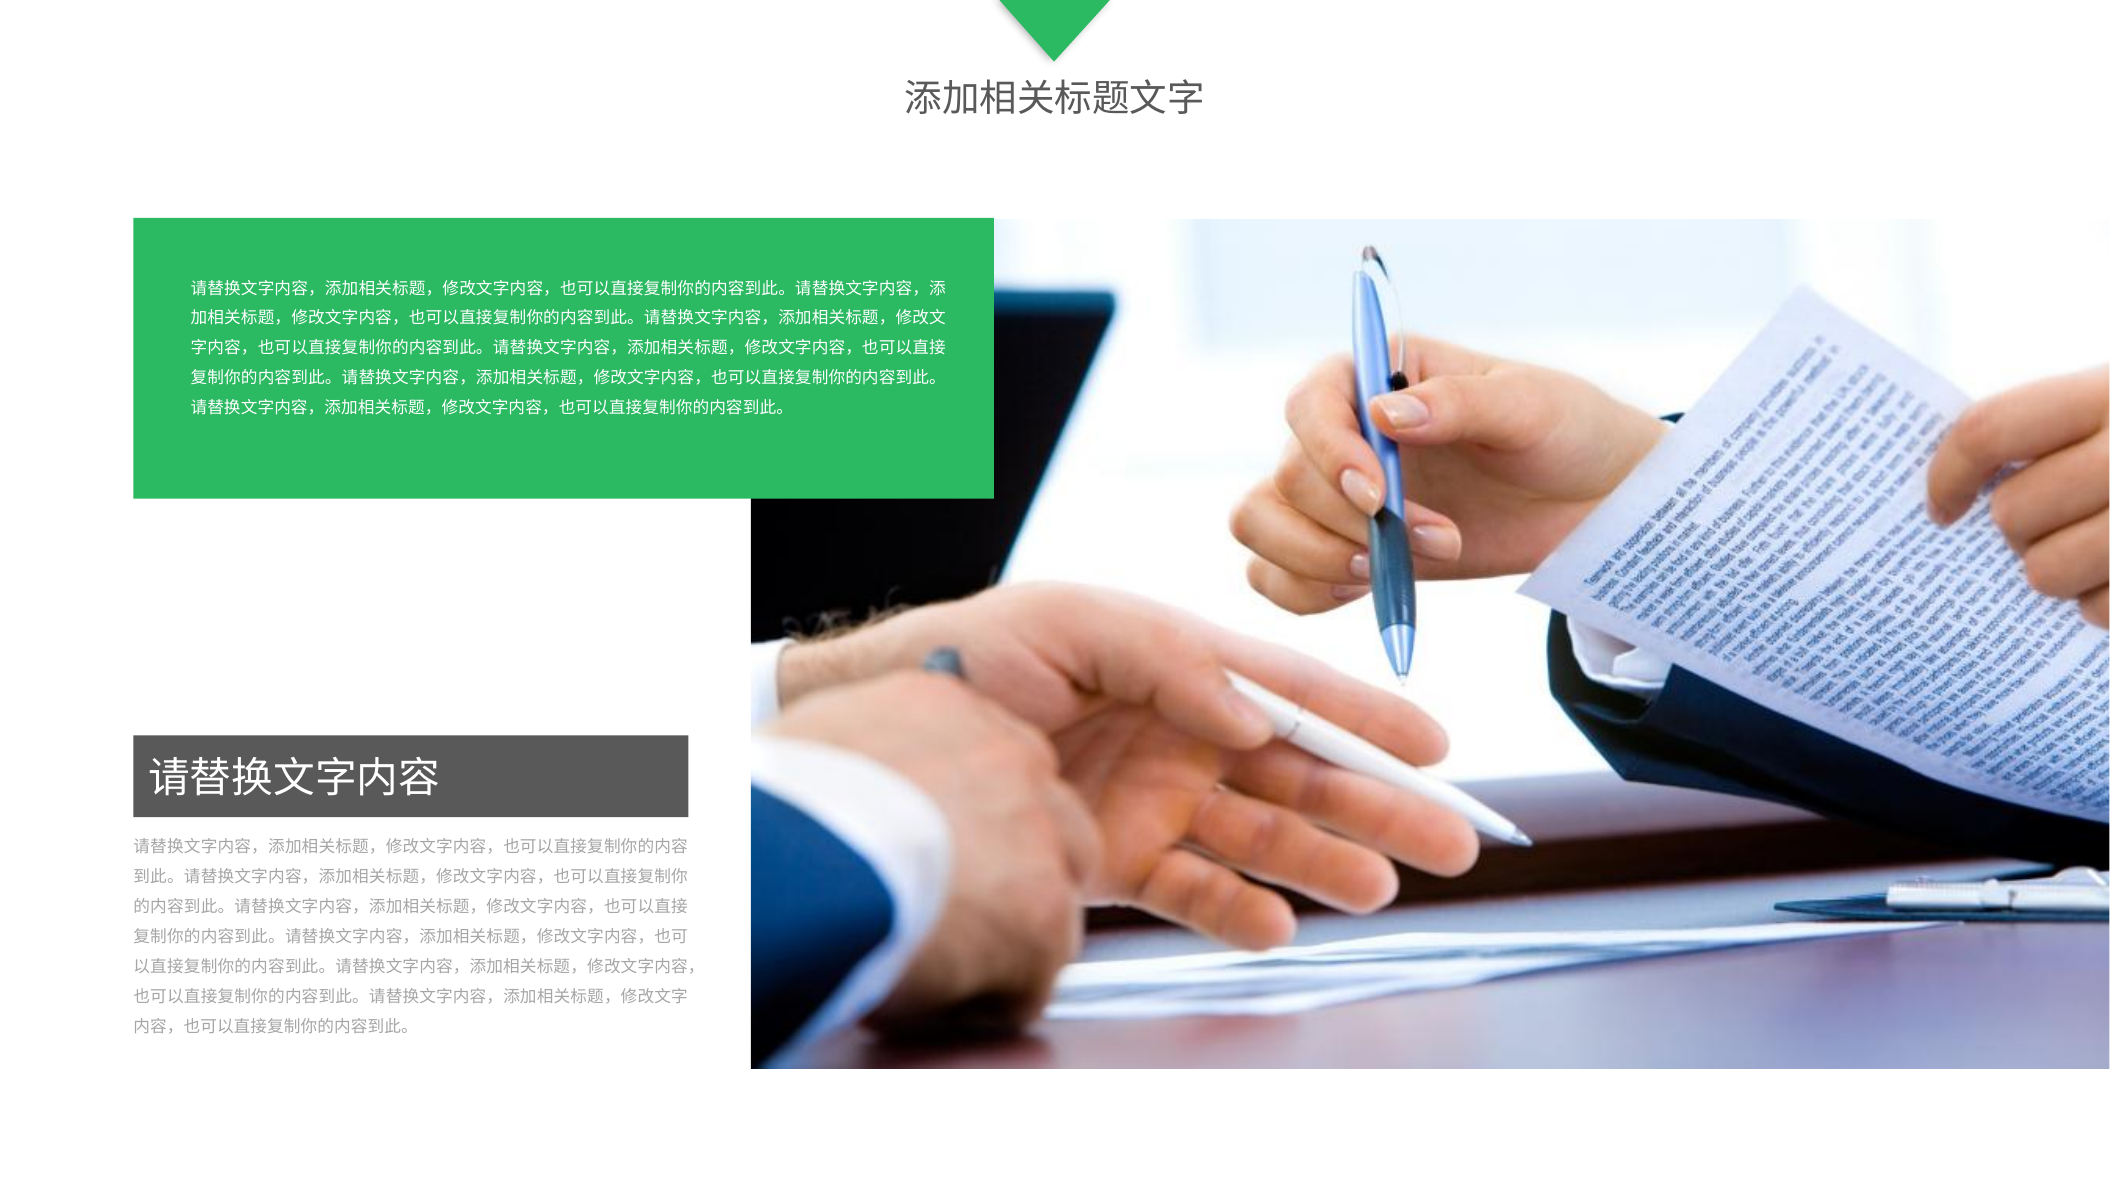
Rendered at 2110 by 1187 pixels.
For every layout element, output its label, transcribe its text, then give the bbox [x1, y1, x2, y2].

text_box 请替换文字内容 [132, 734, 689, 818]
text_box 请替换文字内容，添加相关标题，修改文字内容，也可以直接复制你的内容到此。请替换文字内容，添加相关标题，修改文字内容，也可以直接复制你的内容到此。请替换文字内容，添加相关标题，修改文字内容，也可以直接复制你的内容到此。请替换文字内容，添加相关标题，修改文字内容，也可以直接复制你的内容到此。请替换文字内容，添加相关标题，修改文字内容，也可以直接复制你的内容到此。请替换文字内容，添加相关标题，修改文字内容，也可以直接复制你的内容到此。 [190, 267, 947, 418]
text_box [132, 217, 995, 500]
text_box 添加相关标题文字 [871, 67, 1238, 125]
text_box 请替换文字内容，添加相关标题，修改文字内容，也可以直接复制你的内容到此。请替换文字内容，添加相关标题，修改文字内容，也可以直接复制你的内容到此。请替换文字内容，添加相关标题，修改文字内容，也可以直接复制你的内容到此。请替换文字内容，添加相关标题，修改文字内容，也可以直接复制你的内容到此。请替换文字内容，添加相关标题，修改文字内容，也可以直接复制你的内容到此。请替换文字内容，添加相关标题，修改文字内容，也可以直接复制你的内容到此。 [133, 825, 689, 1036]
text_box [997, 0, 1112, 64]
text_box [750, 218, 2110, 1069]
